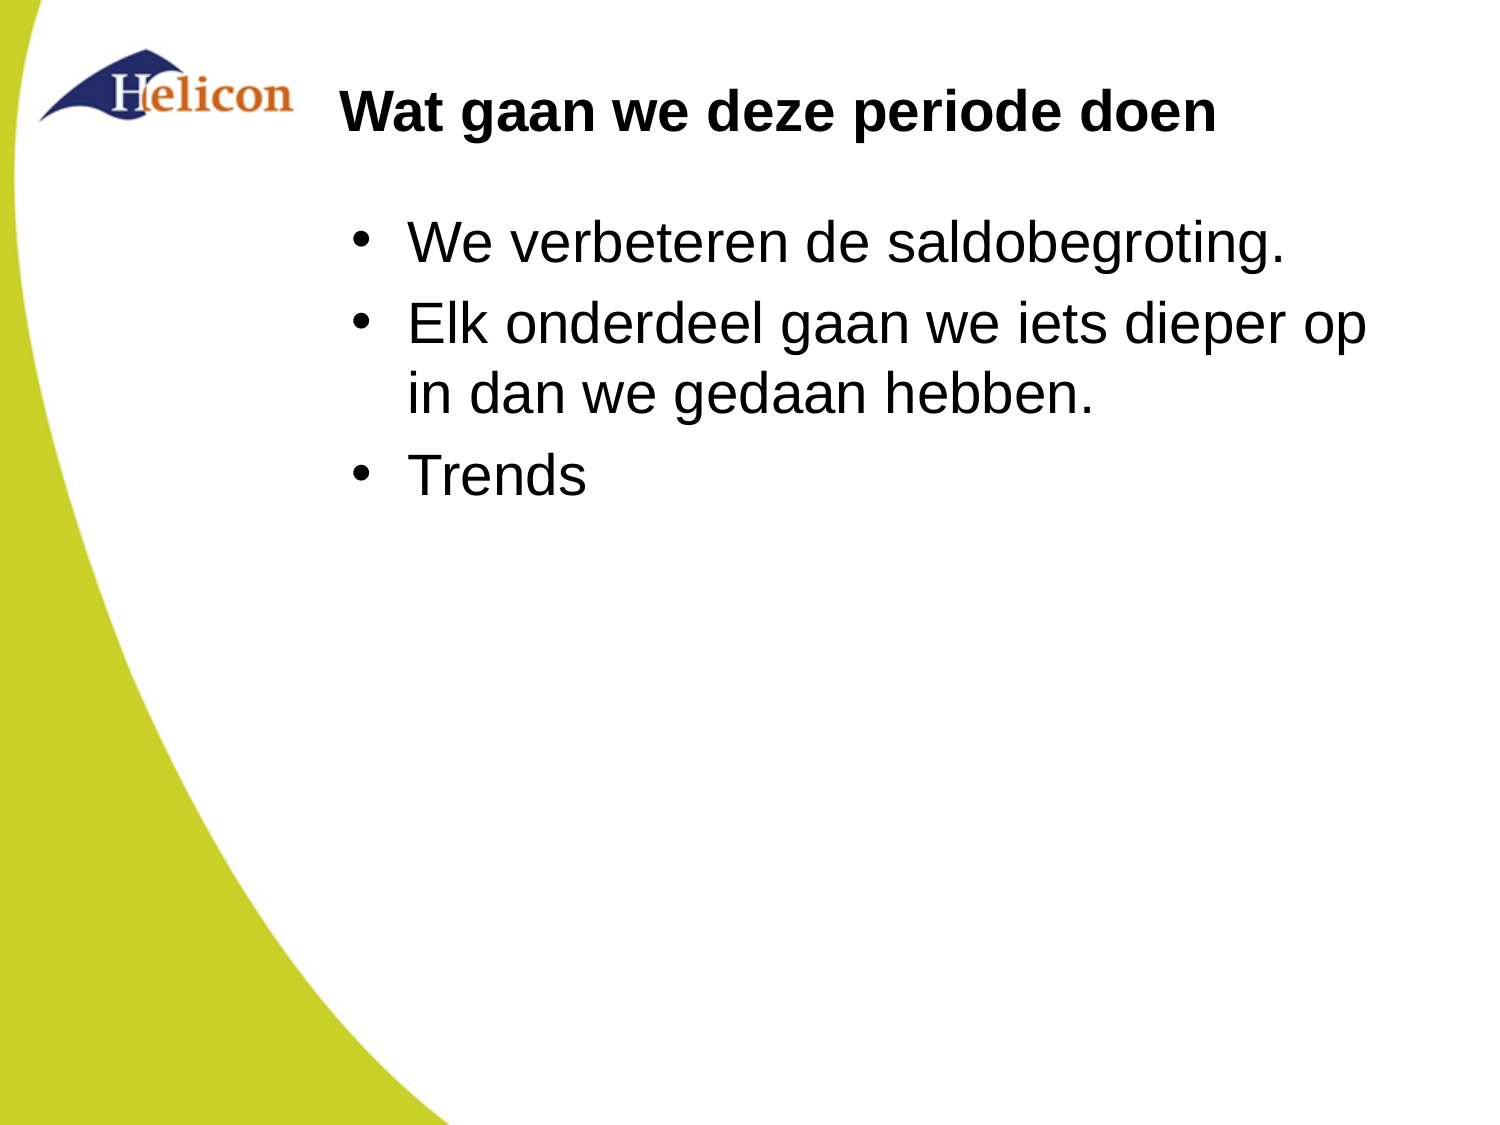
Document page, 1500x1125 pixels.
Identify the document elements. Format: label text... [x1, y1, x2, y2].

list We verbeteren de saldobegroting. Elk onderdeel gaan we iets dieper op in dan we gedaan hebben. Trends [336, 196, 1425, 1005]
title Wat gaan we deze periode doen [324, 54, 1415, 161]
picture [0, 0, 1500, 1125]
